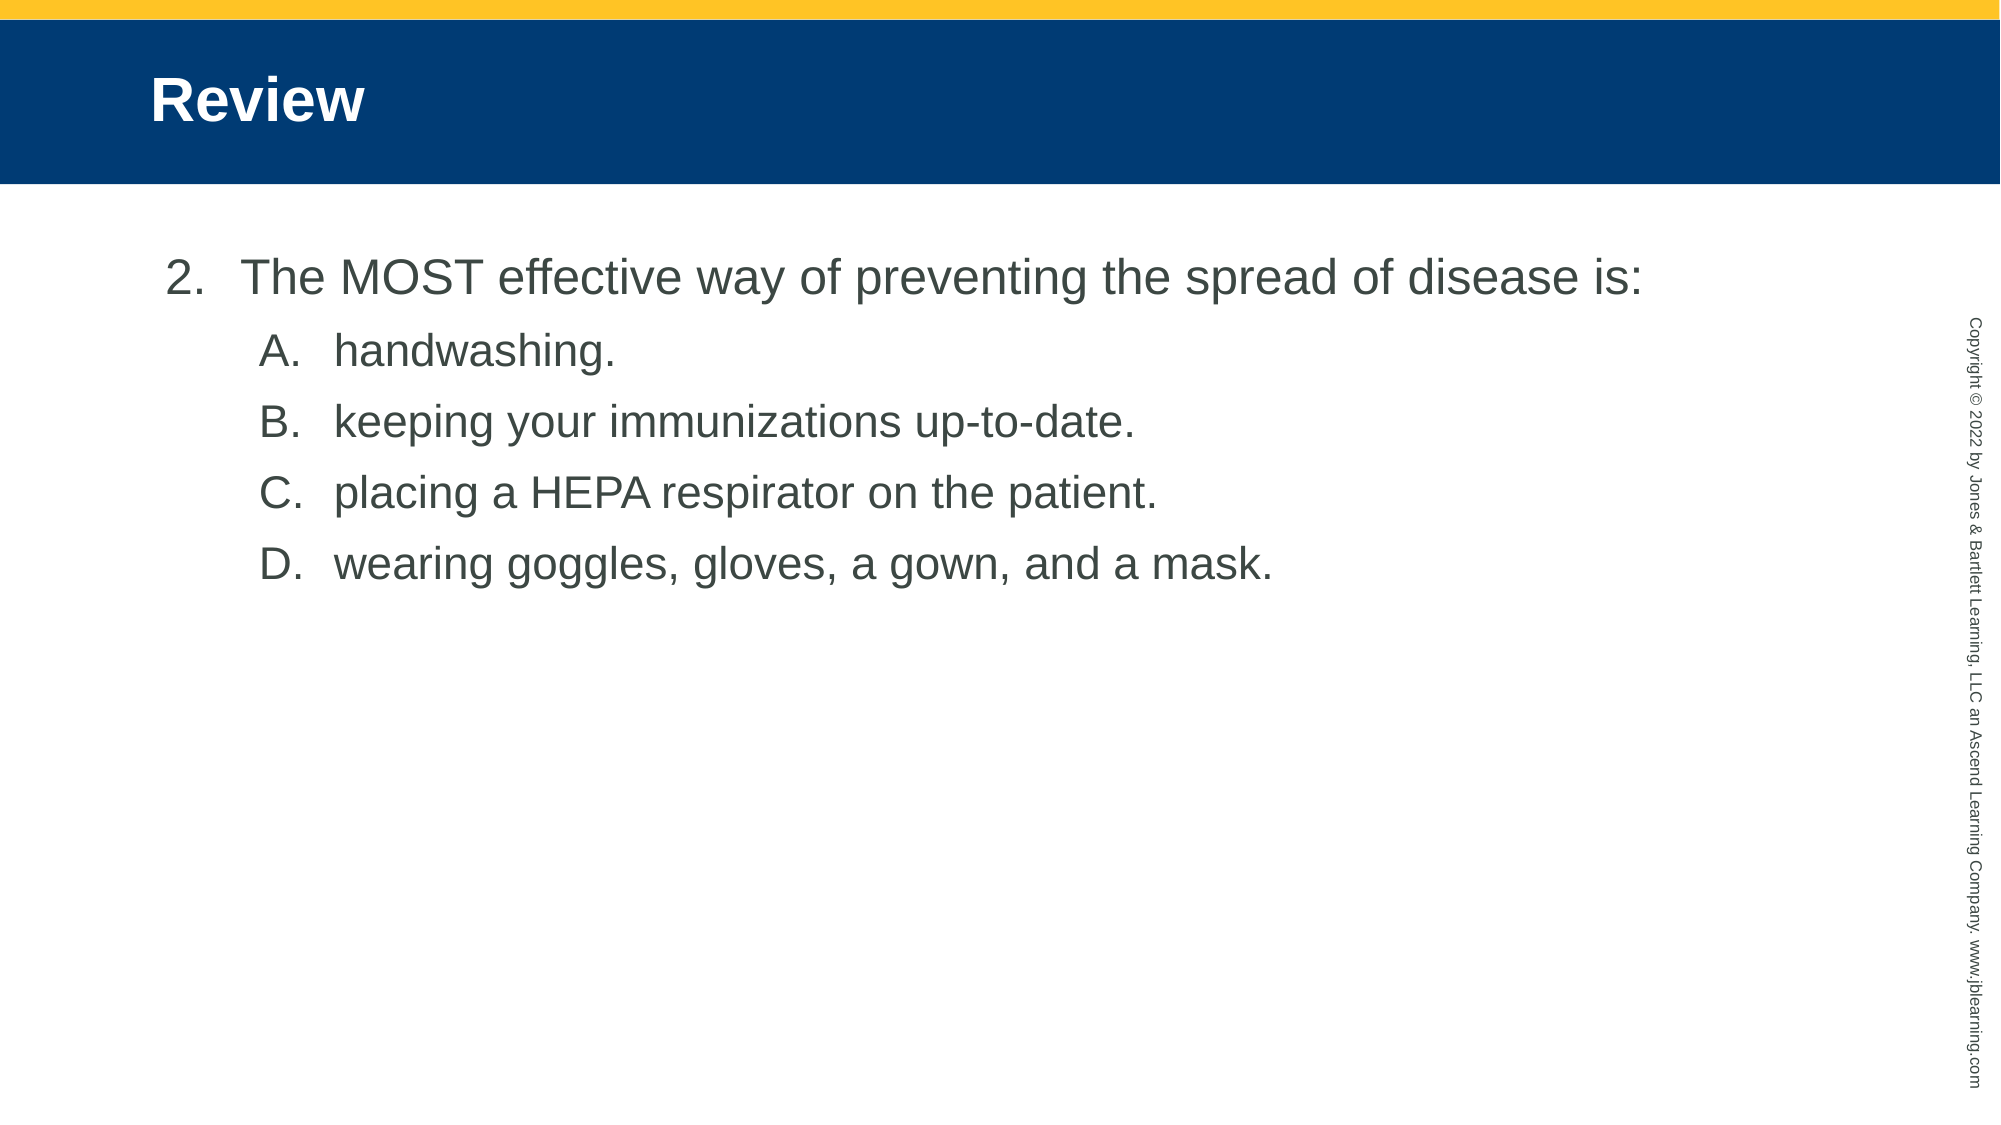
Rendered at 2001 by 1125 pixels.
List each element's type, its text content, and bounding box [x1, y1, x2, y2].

title Review [0, 19, 2000, 185]
list The MOST effective way of preventing the spread of disease is: handwashing. keeping your immunizations up-to-date. placing a HEPA respirator on the patient. wearing goggles, gloves, a gown, and a mask. [150, 237, 1850, 1025]
